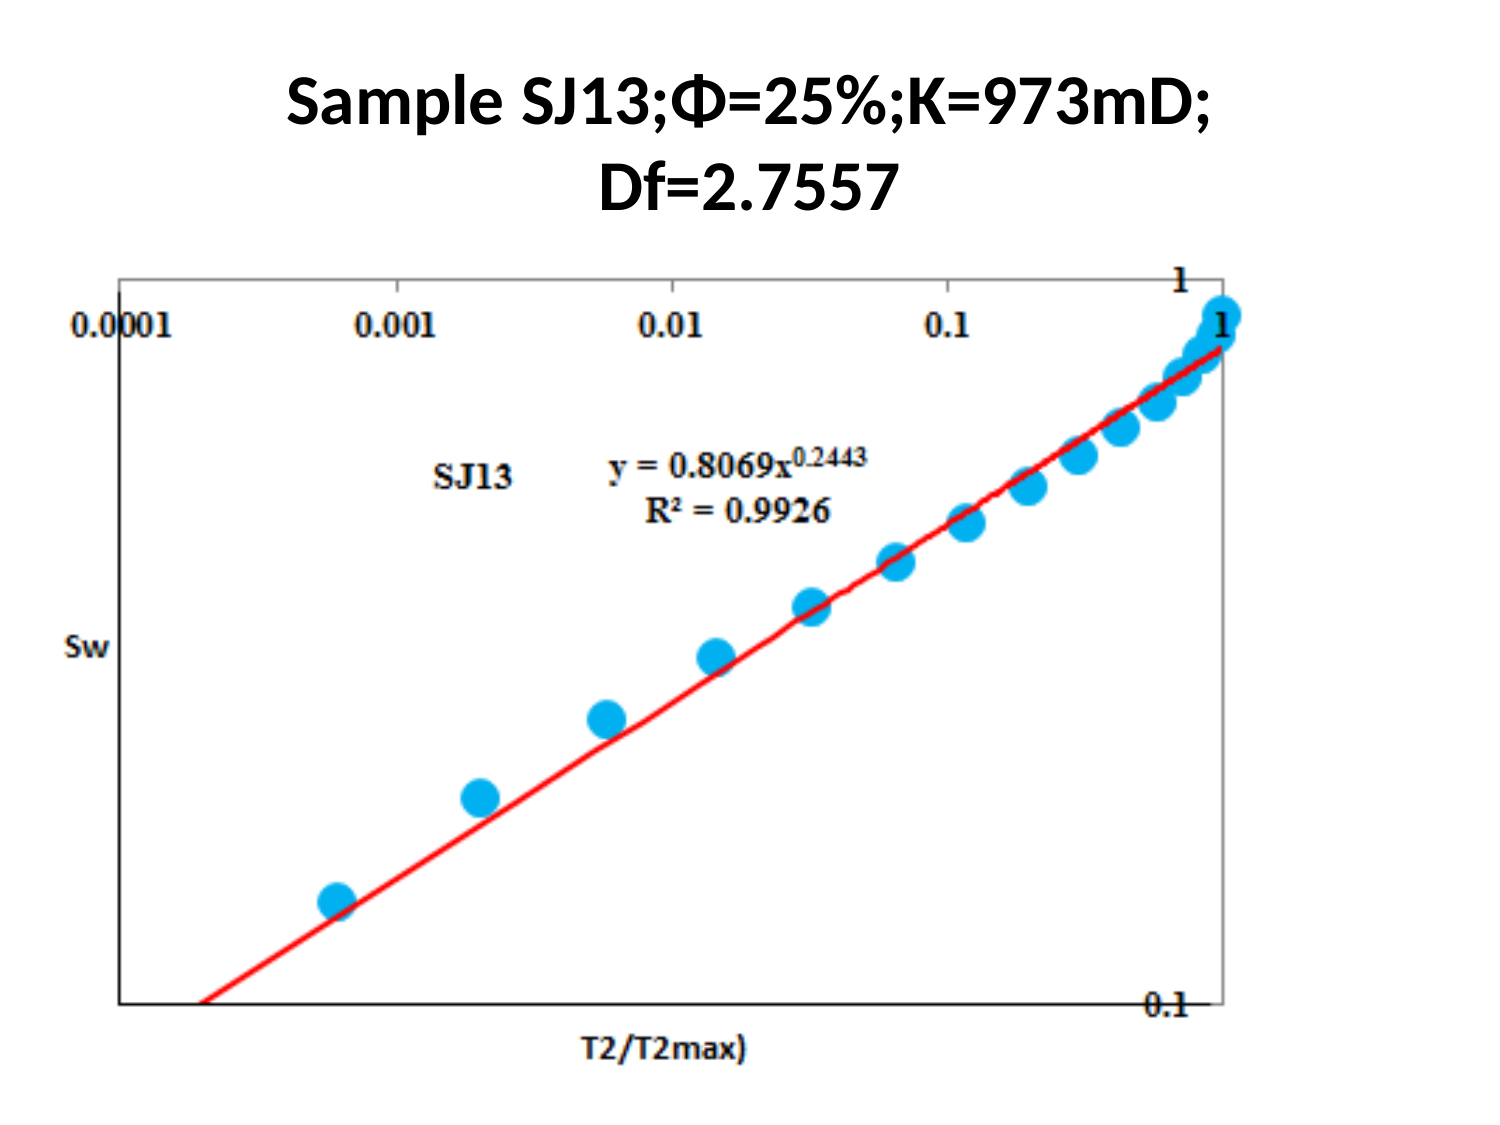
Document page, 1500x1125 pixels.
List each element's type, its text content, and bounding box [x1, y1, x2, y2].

title Sample SJ13;Φ=25%;K=973mD; Df=2.7557 [75, 45, 1425, 233]
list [12, 237, 1273, 1105]
